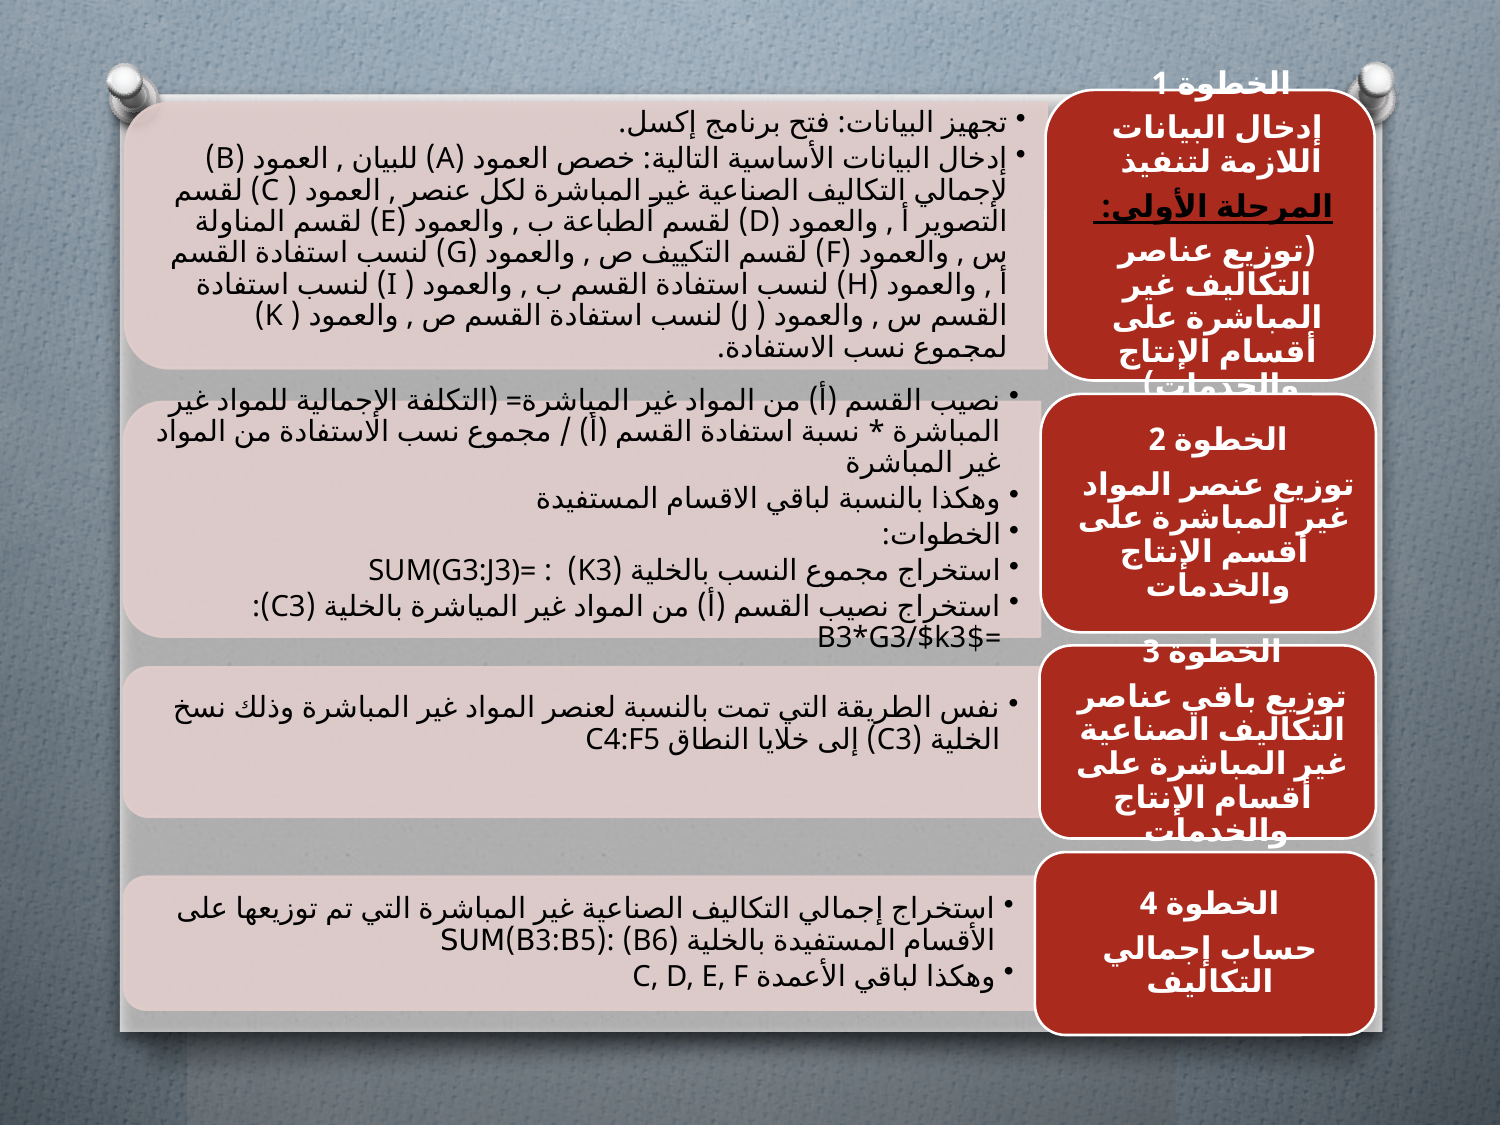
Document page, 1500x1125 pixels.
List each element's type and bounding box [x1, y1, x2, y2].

picture [75, 29, 198, 137]
picture [1317, 35, 1439, 146]
list [123, 89, 1377, 1036]
